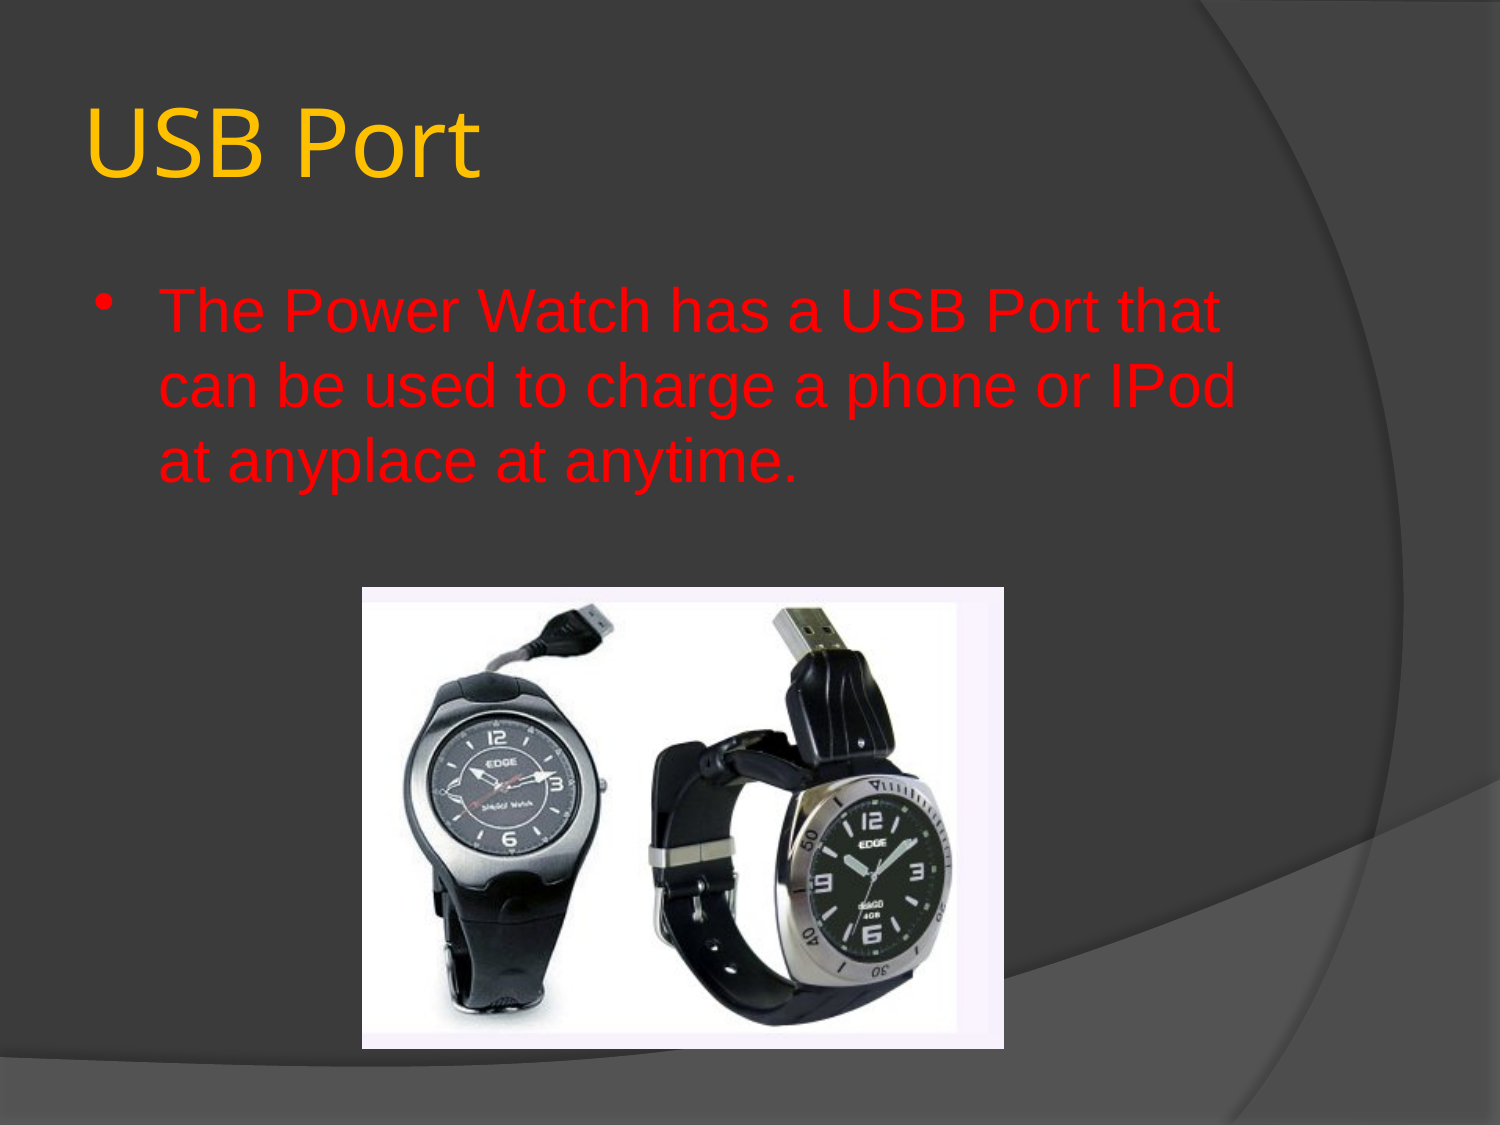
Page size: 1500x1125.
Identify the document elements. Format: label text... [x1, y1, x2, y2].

list The Power Watch has a USB Port that can be used to charge a phone or IPod at anyplace at anytime. [75, 262, 1300, 1005]
title USB Port [75, 45, 1300, 233]
picture [362, 587, 1004, 1049]
